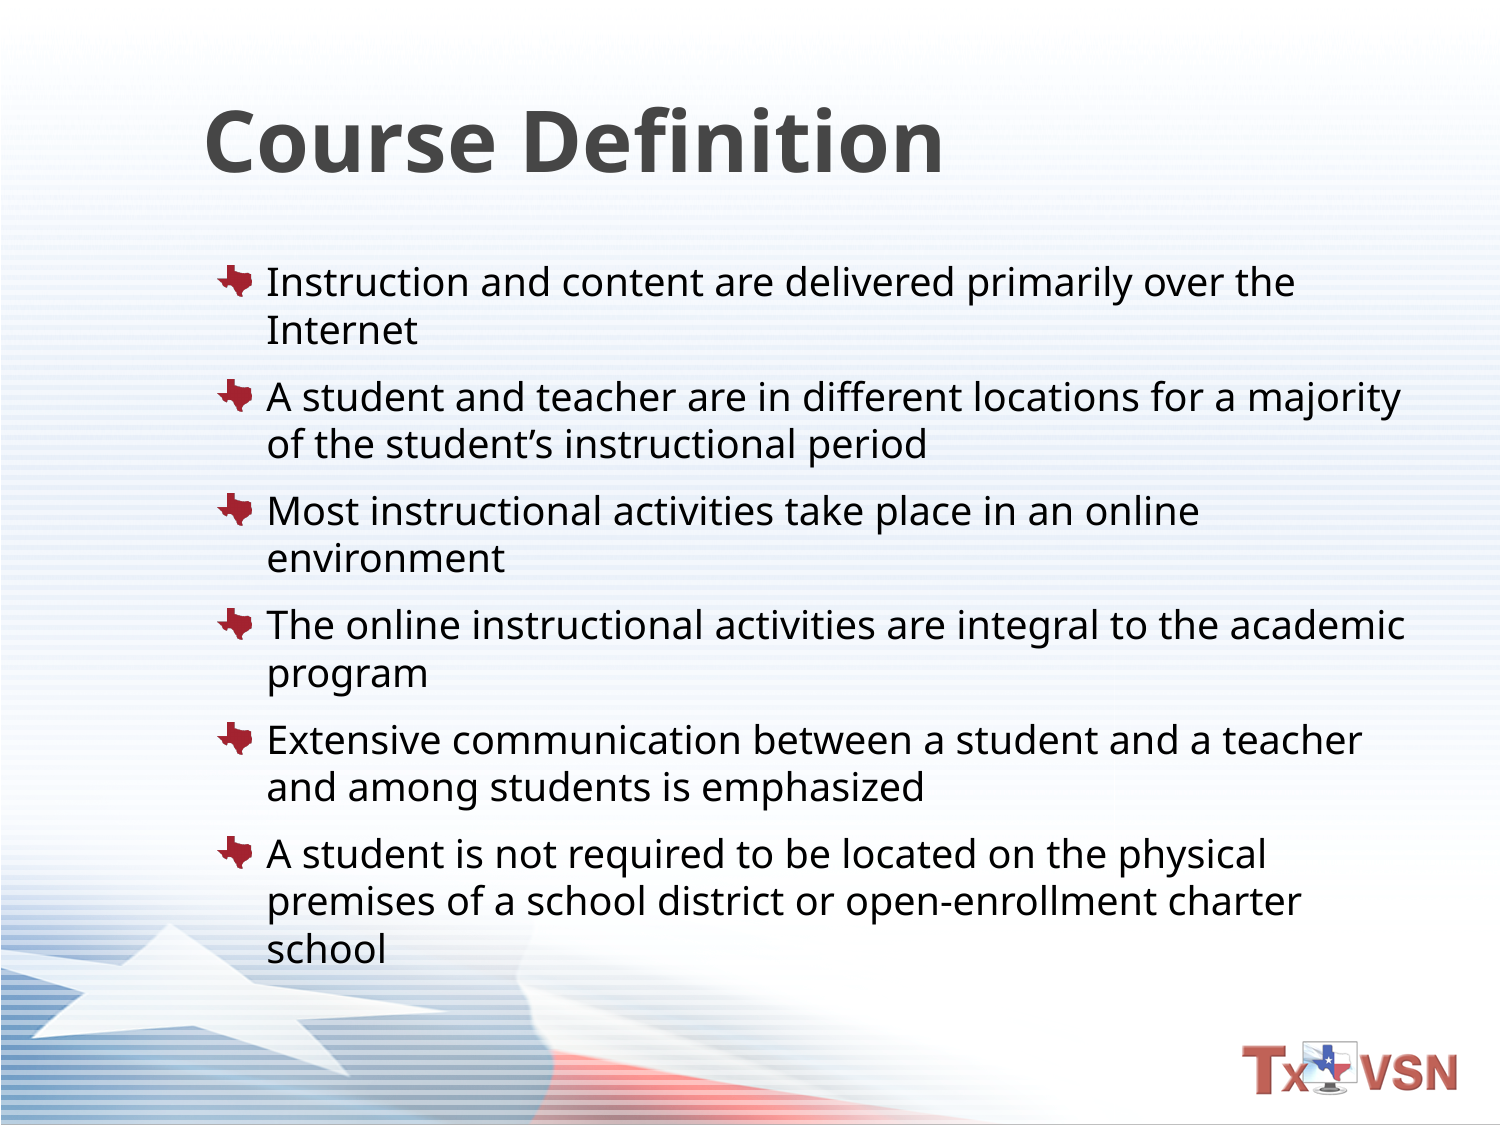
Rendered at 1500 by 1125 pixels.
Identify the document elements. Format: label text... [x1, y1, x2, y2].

list Instruction and content are delivered primarily over the Internet A student and teacher are in different locations for a majority of the student’s instructional period Most instructional activities take place in an online environment The online instructional activities are integral to the academic program Extensive communication between a student and a teacher and among students is emphasized A student is not required to be located on the physical premises of a school district or open-enrollment charter school [187, 249, 1425, 986]
title Course Definition [187, 45, 1425, 233]
picture [0, 0, 1500, 1125]
